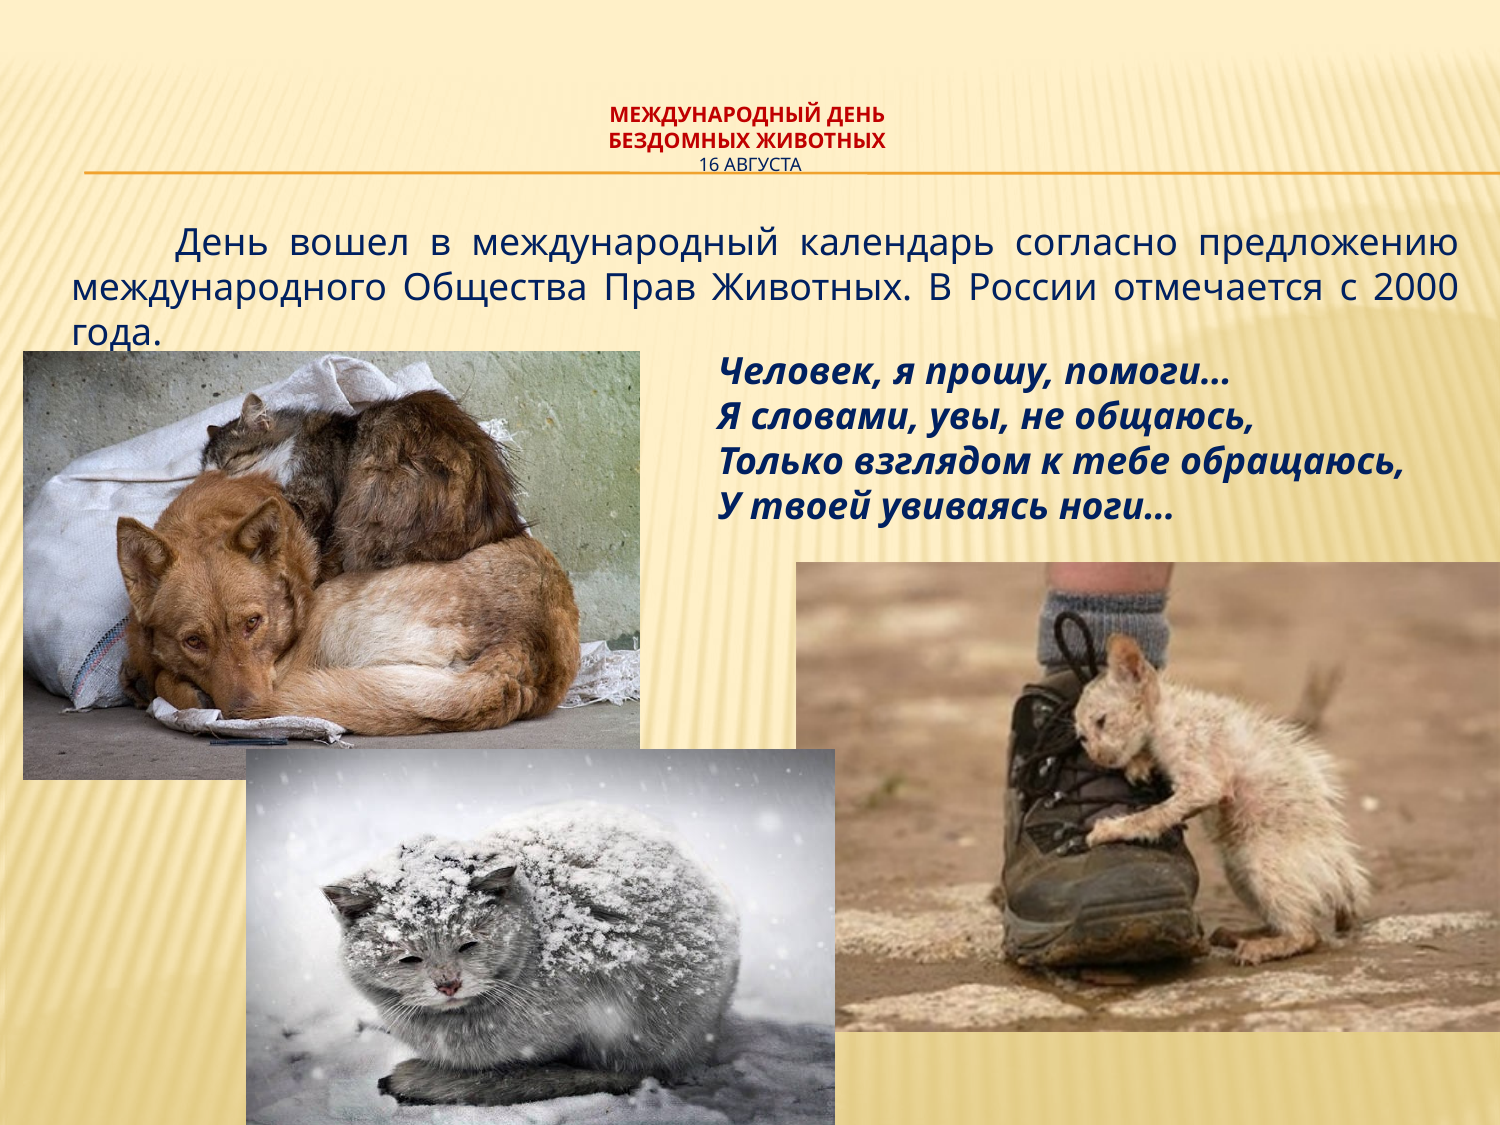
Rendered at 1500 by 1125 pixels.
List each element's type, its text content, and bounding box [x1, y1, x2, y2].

picture [23, 351, 1500, 1125]
title Международный день бездомных животных 16 августа [0, 93, 1500, 213]
text_box Человек, я прошу, помоги… Я словами, увы, не общаюсь, Только взглядом к тебе обращаюсь, У твоей увиваясь ноги… [703, 339, 1465, 535]
list День вошел в международный календарь согласно предложению международного Общества Прав Животных. В России отмечается с 2000 года. [0, 210, 1475, 998]
